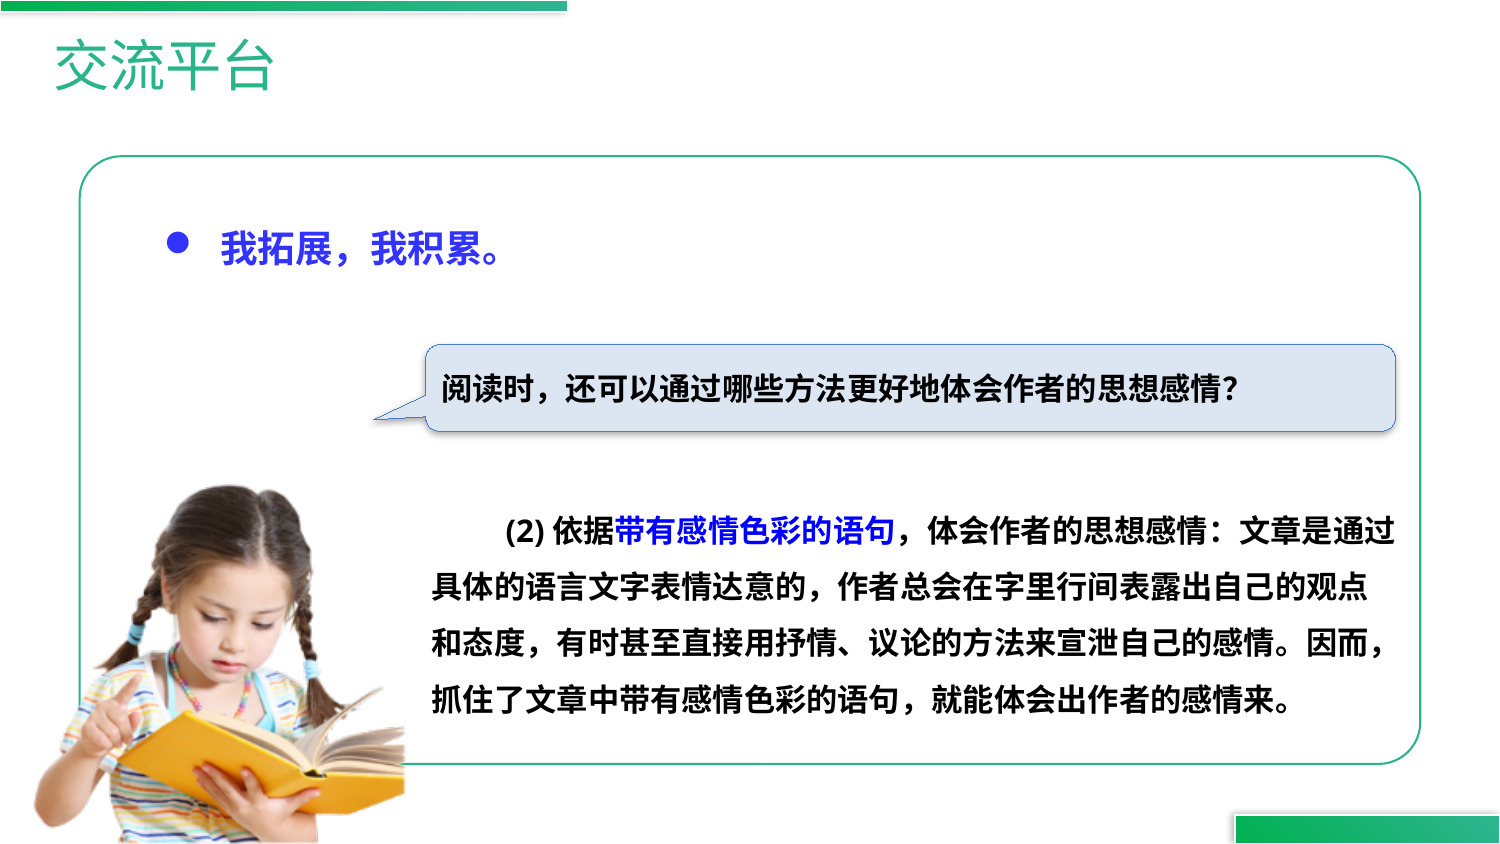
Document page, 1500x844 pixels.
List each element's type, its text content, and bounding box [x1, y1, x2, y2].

list 交流平台 [41, 32, 382, 94]
text_box 阅读时，还可以通过哪些方法更好地体会作者的思想感情？ [373, 344, 1396, 432]
picture [17, 469, 406, 844]
text_box 我拓展，我积累。 [152, 197, 532, 276]
text_box (2)依据带有感情色彩的语句，体会作者的思想感情：文章是通过具体的语言文字表情达意的，作者总会在字里行间表露出自己的观点和态度，有时甚至直接用抒情、议论的方法来宣泄自己的感情。因而，抓住了文章中带有感情色彩的语句，就能体会出作者的感情来。 [420, 469, 1409, 741]
